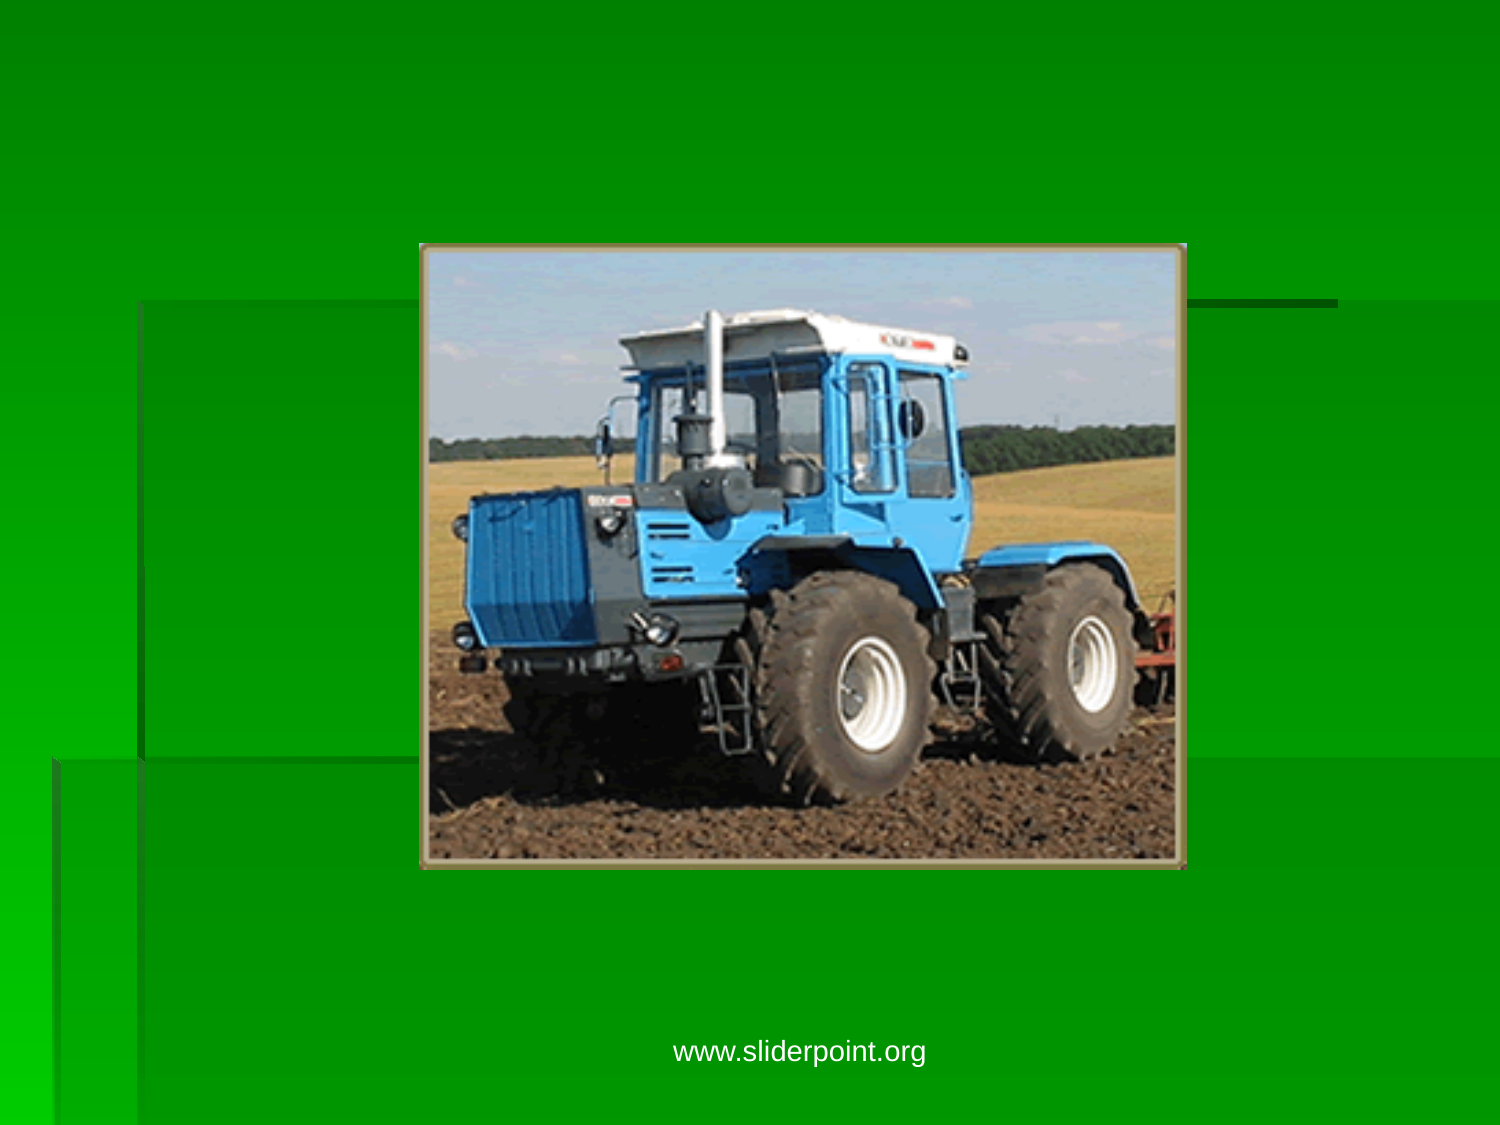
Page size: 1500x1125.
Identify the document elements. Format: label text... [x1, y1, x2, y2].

footer www.sliderpoint.org [562, 1024, 1038, 1103]
picture [418, 243, 1188, 870]
